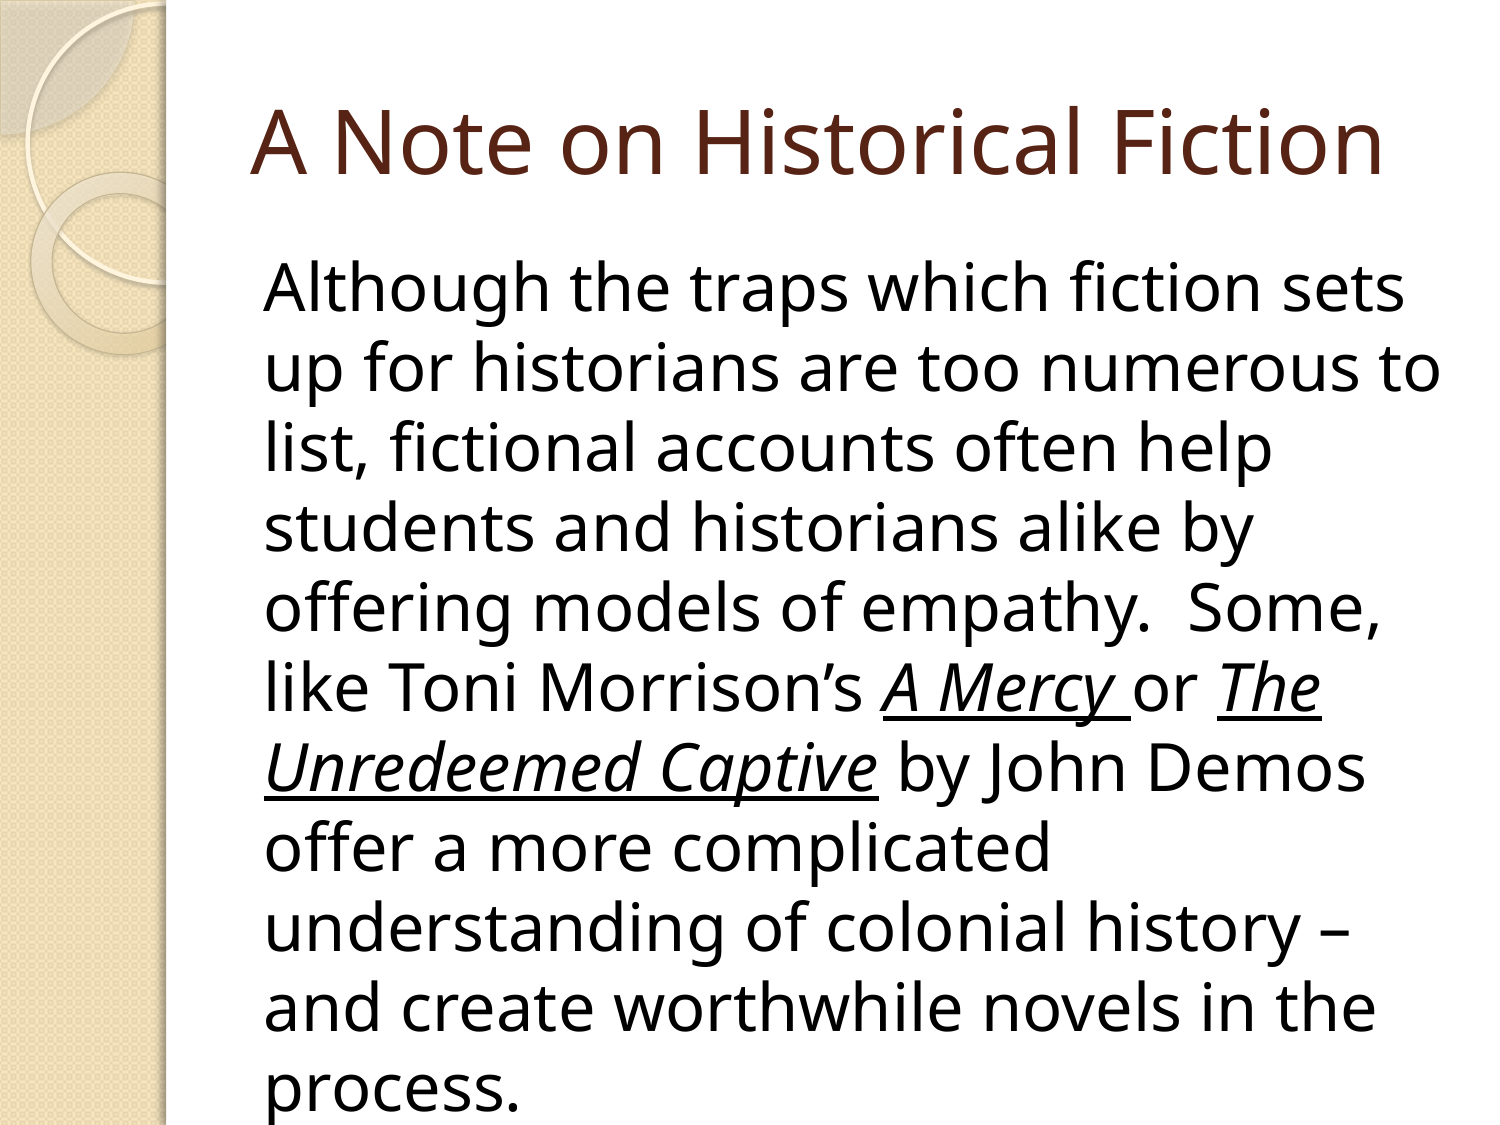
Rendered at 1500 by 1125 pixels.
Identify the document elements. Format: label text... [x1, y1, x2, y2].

title A Note on Historical Fiction [235, 45, 1466, 233]
list Although the traps which fiction sets up for historians are too numerous to list, fictional accounts often help students and historians alike by offering models of empathy. Some, like Toni Morrison’s A Mercy or The Unredeemed Captive by John Demos offer a more complicated understanding of colonial history – and create worthwhile novels in the process. [235, 237, 1466, 1025]
